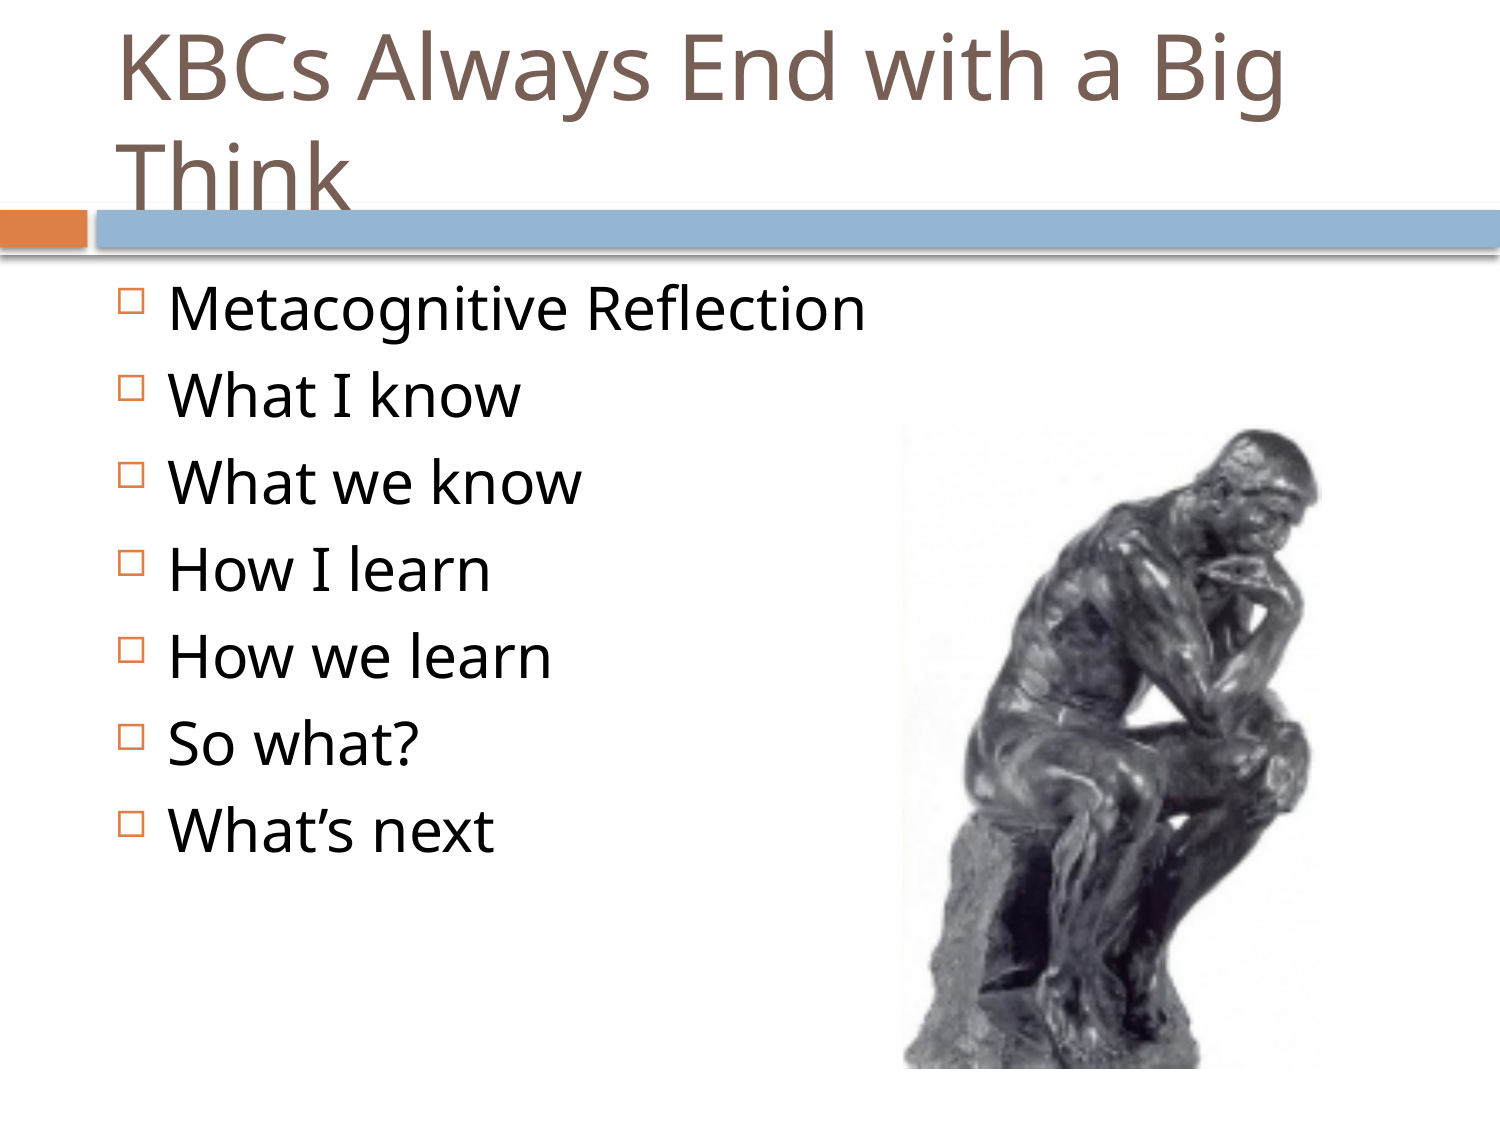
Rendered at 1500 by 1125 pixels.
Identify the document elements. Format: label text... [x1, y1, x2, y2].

list Metacognitive Reflection What I know What we know How I learn How we learn So what? What’s next [100, 262, 1438, 1000]
title KBCs Always End with a Big Think [100, 37, 1438, 200]
picture [902, 424, 1322, 1069]
